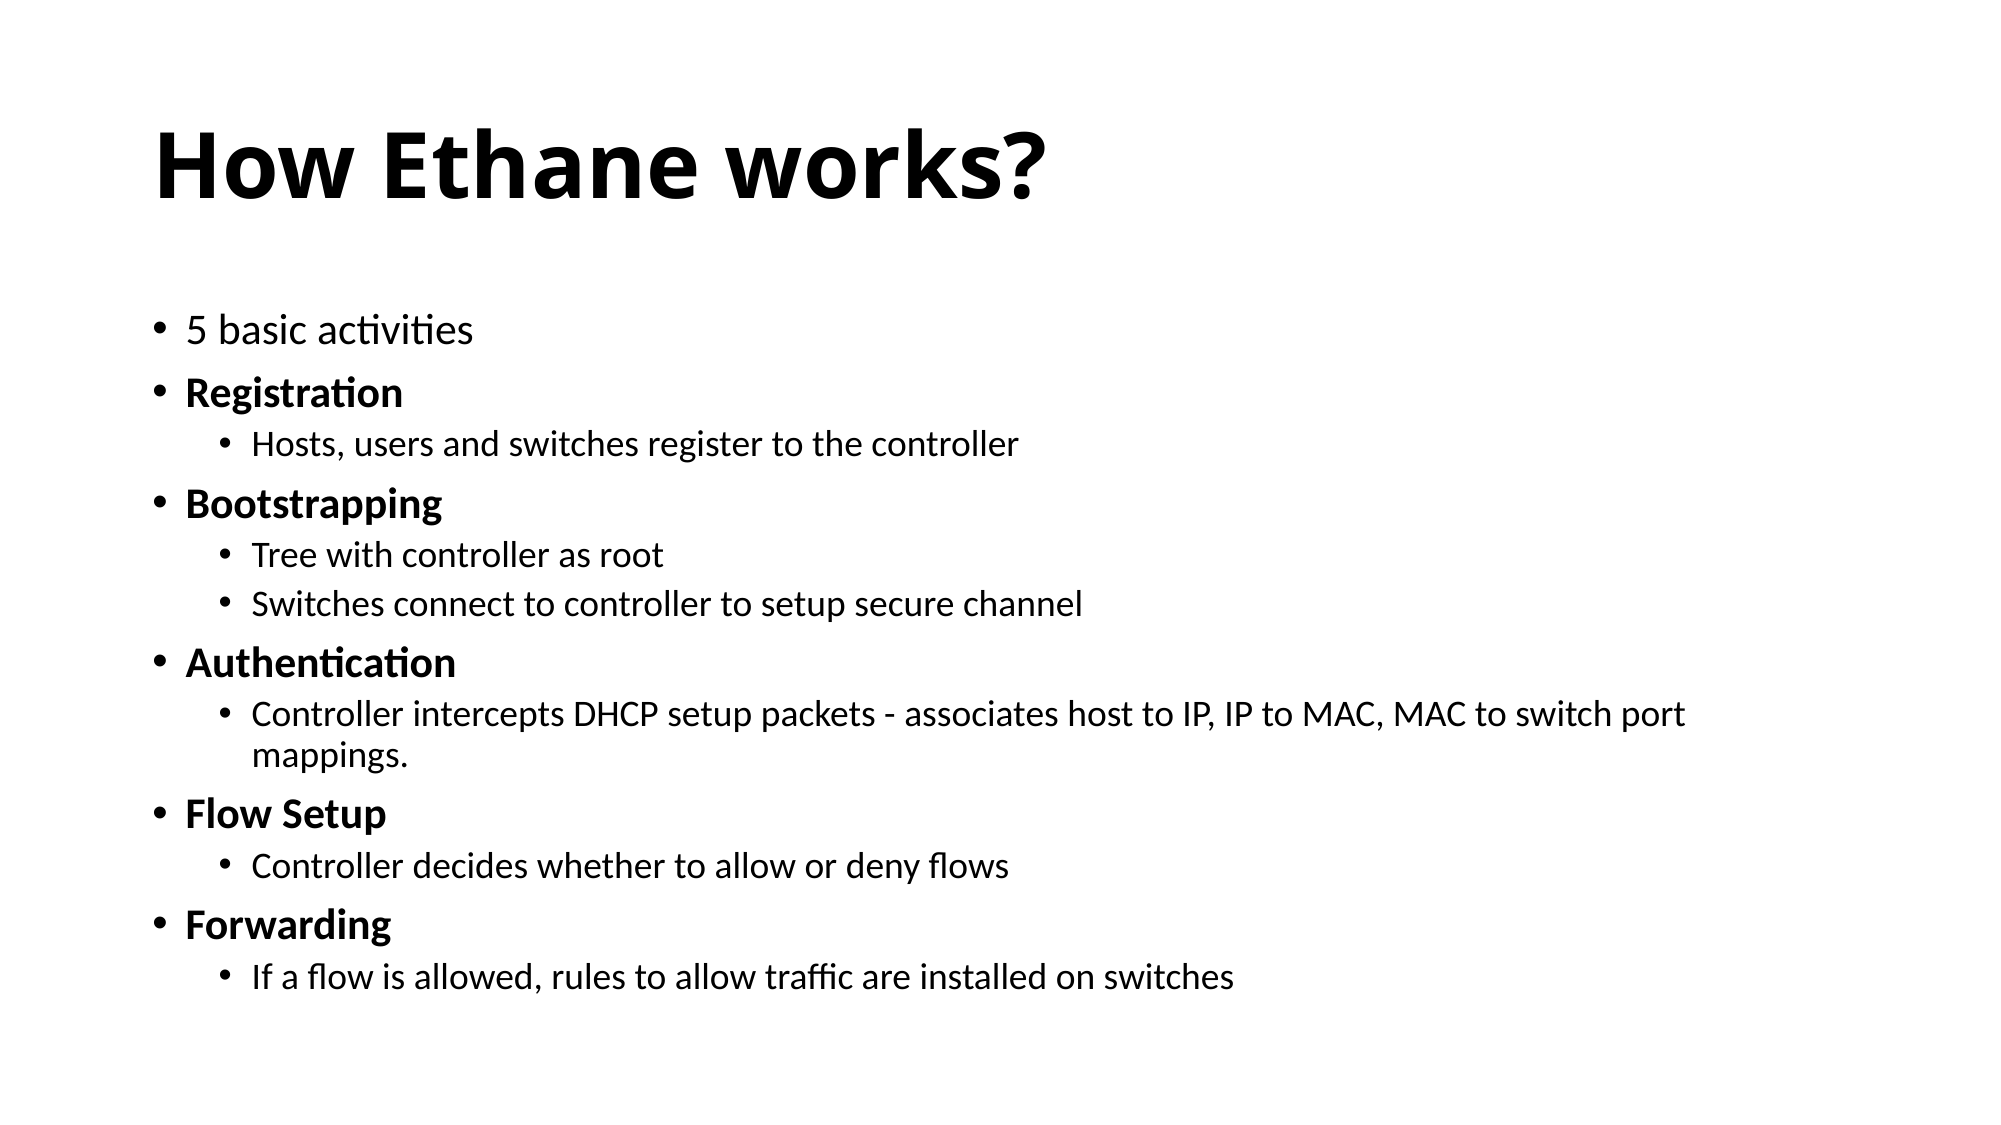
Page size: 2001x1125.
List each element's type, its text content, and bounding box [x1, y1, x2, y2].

list 5 basic activities Registration Hosts, users and switches register to the controller Bootstrapping Tree with controller as root Switches connect to controller to setup secure channel Authentication Controller intercepts DHCP setup packets - associates host to IP, IP to MAC, MAC to switch port mappings. Flow Setup Controller decides whether to allow or deny flows Forwarding If a flow is allowed, rules to allow traffic are installed on switches [137, 299, 1863, 1014]
title How Ethane works? [137, 59, 1863, 278]
